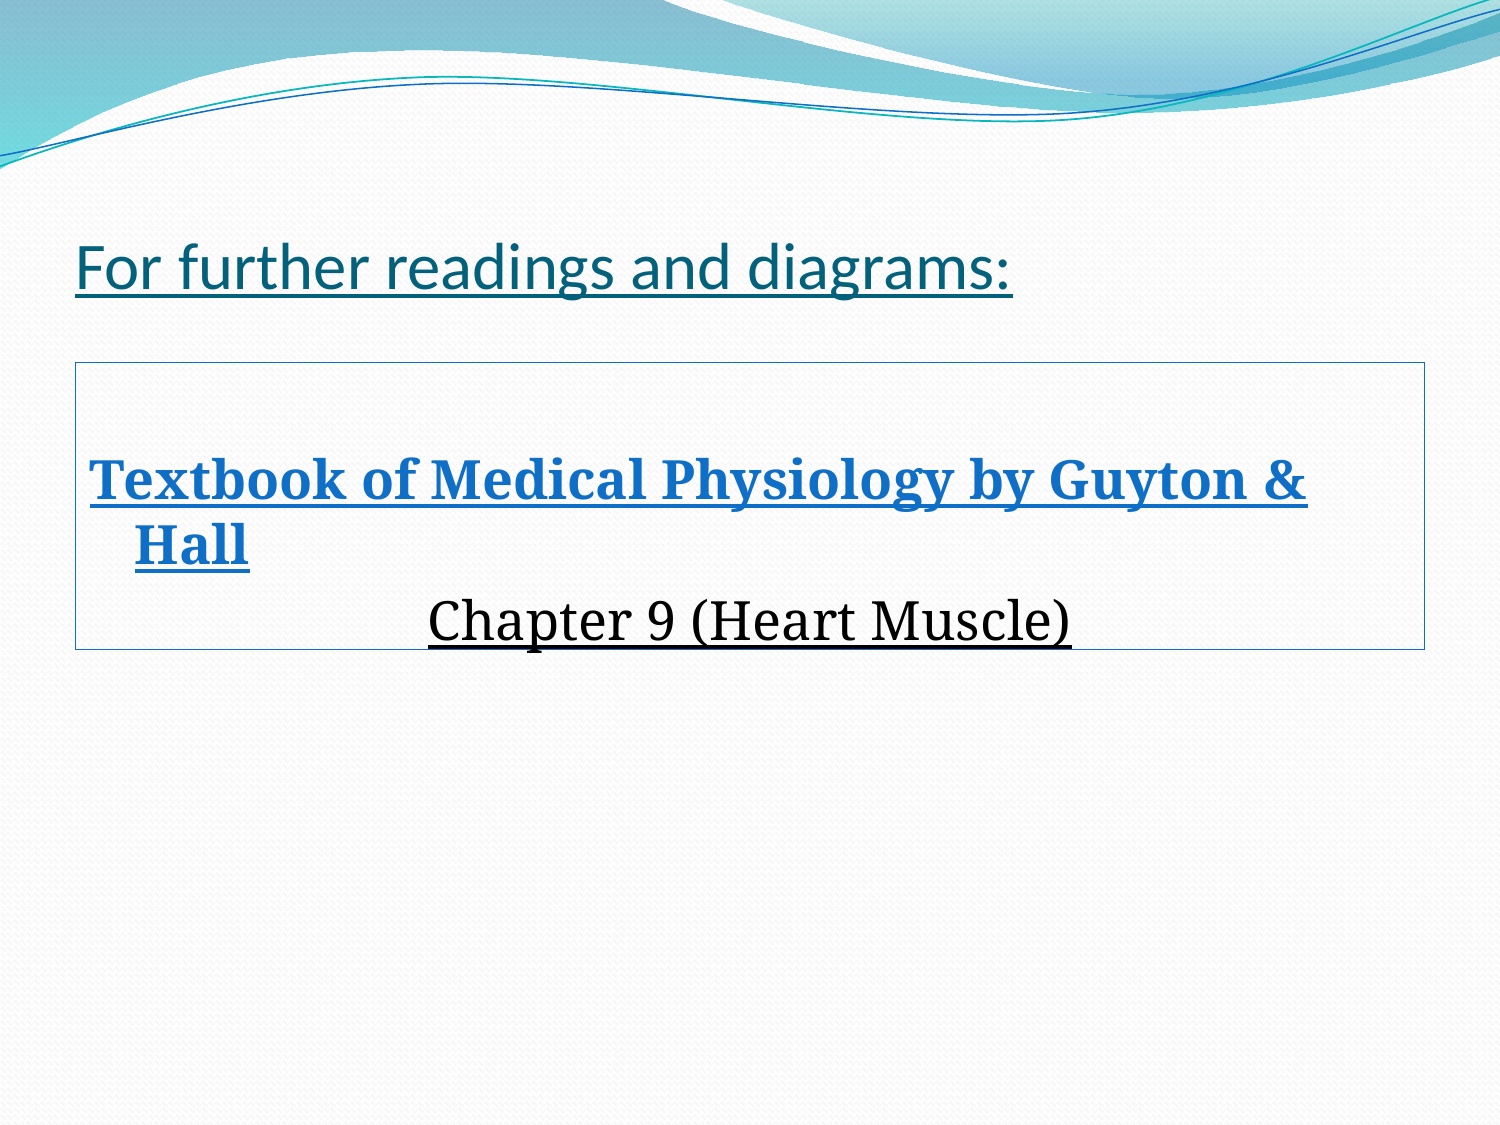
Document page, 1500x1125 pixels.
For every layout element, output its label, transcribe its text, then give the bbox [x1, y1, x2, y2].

list Textbook of Medical Physiology by Guyton & Hall Chapter 9 (Heart Muscle) [75, 362, 1425, 650]
title For further readings and diagrams: [75, 115, 1425, 303]
